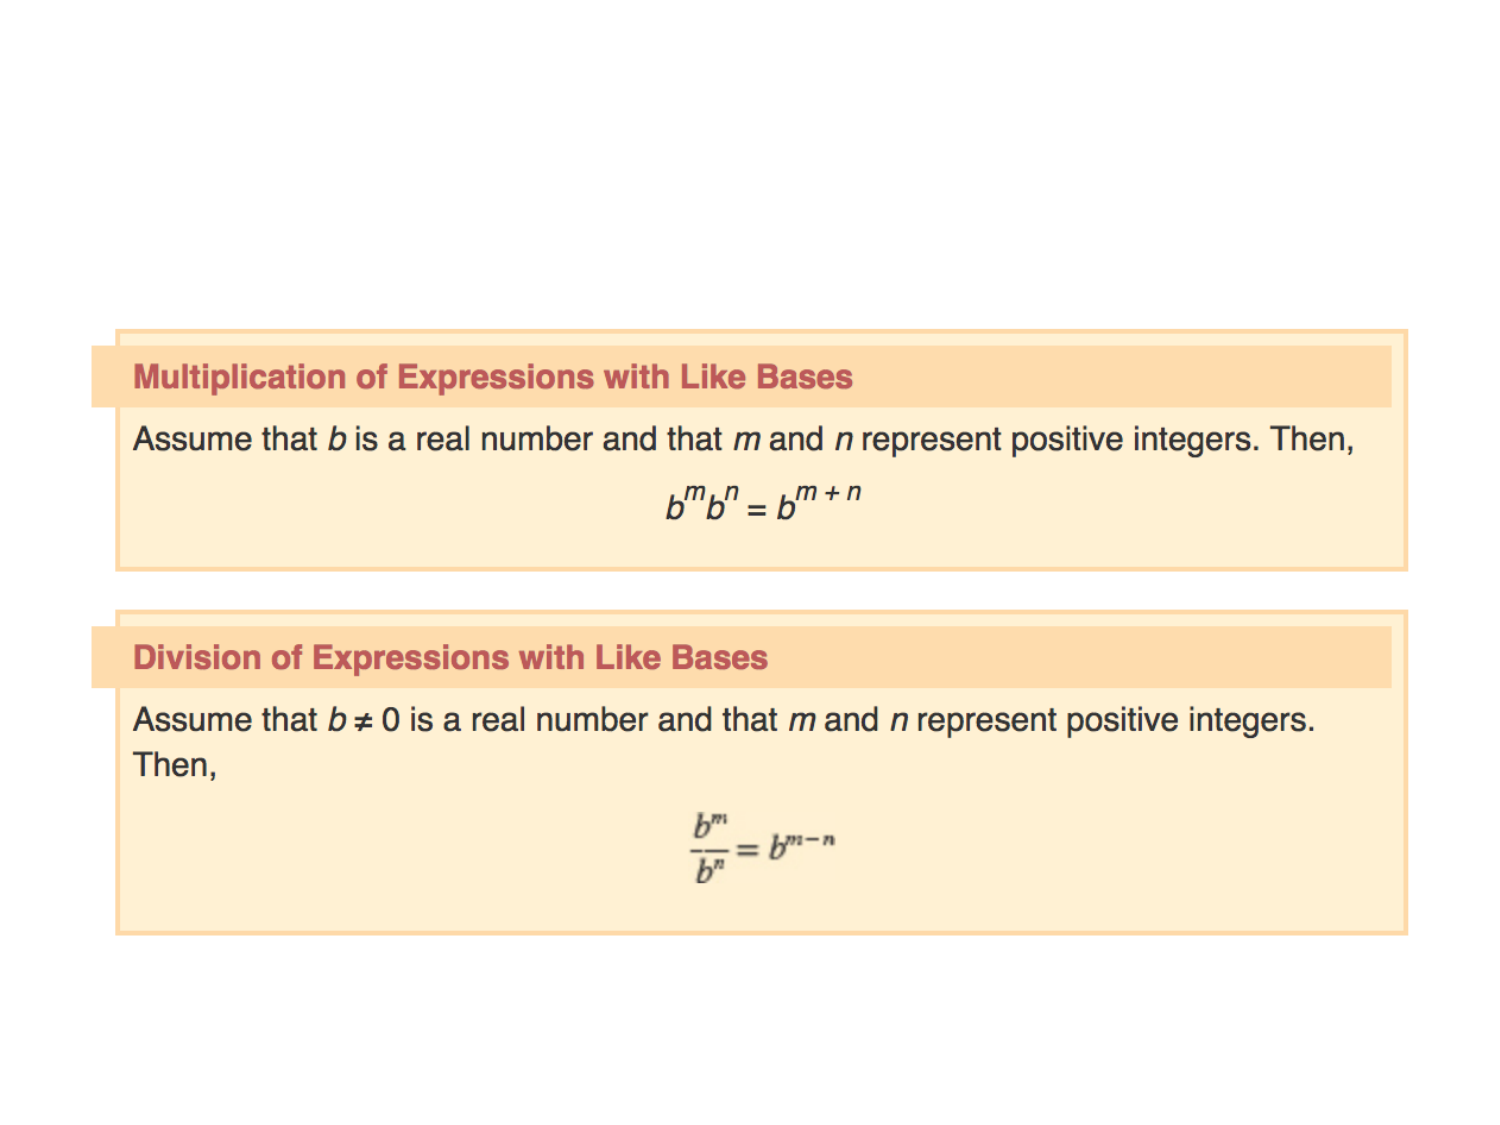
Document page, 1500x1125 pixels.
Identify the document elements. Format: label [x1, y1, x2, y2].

list [74, 262, 1426, 1006]
